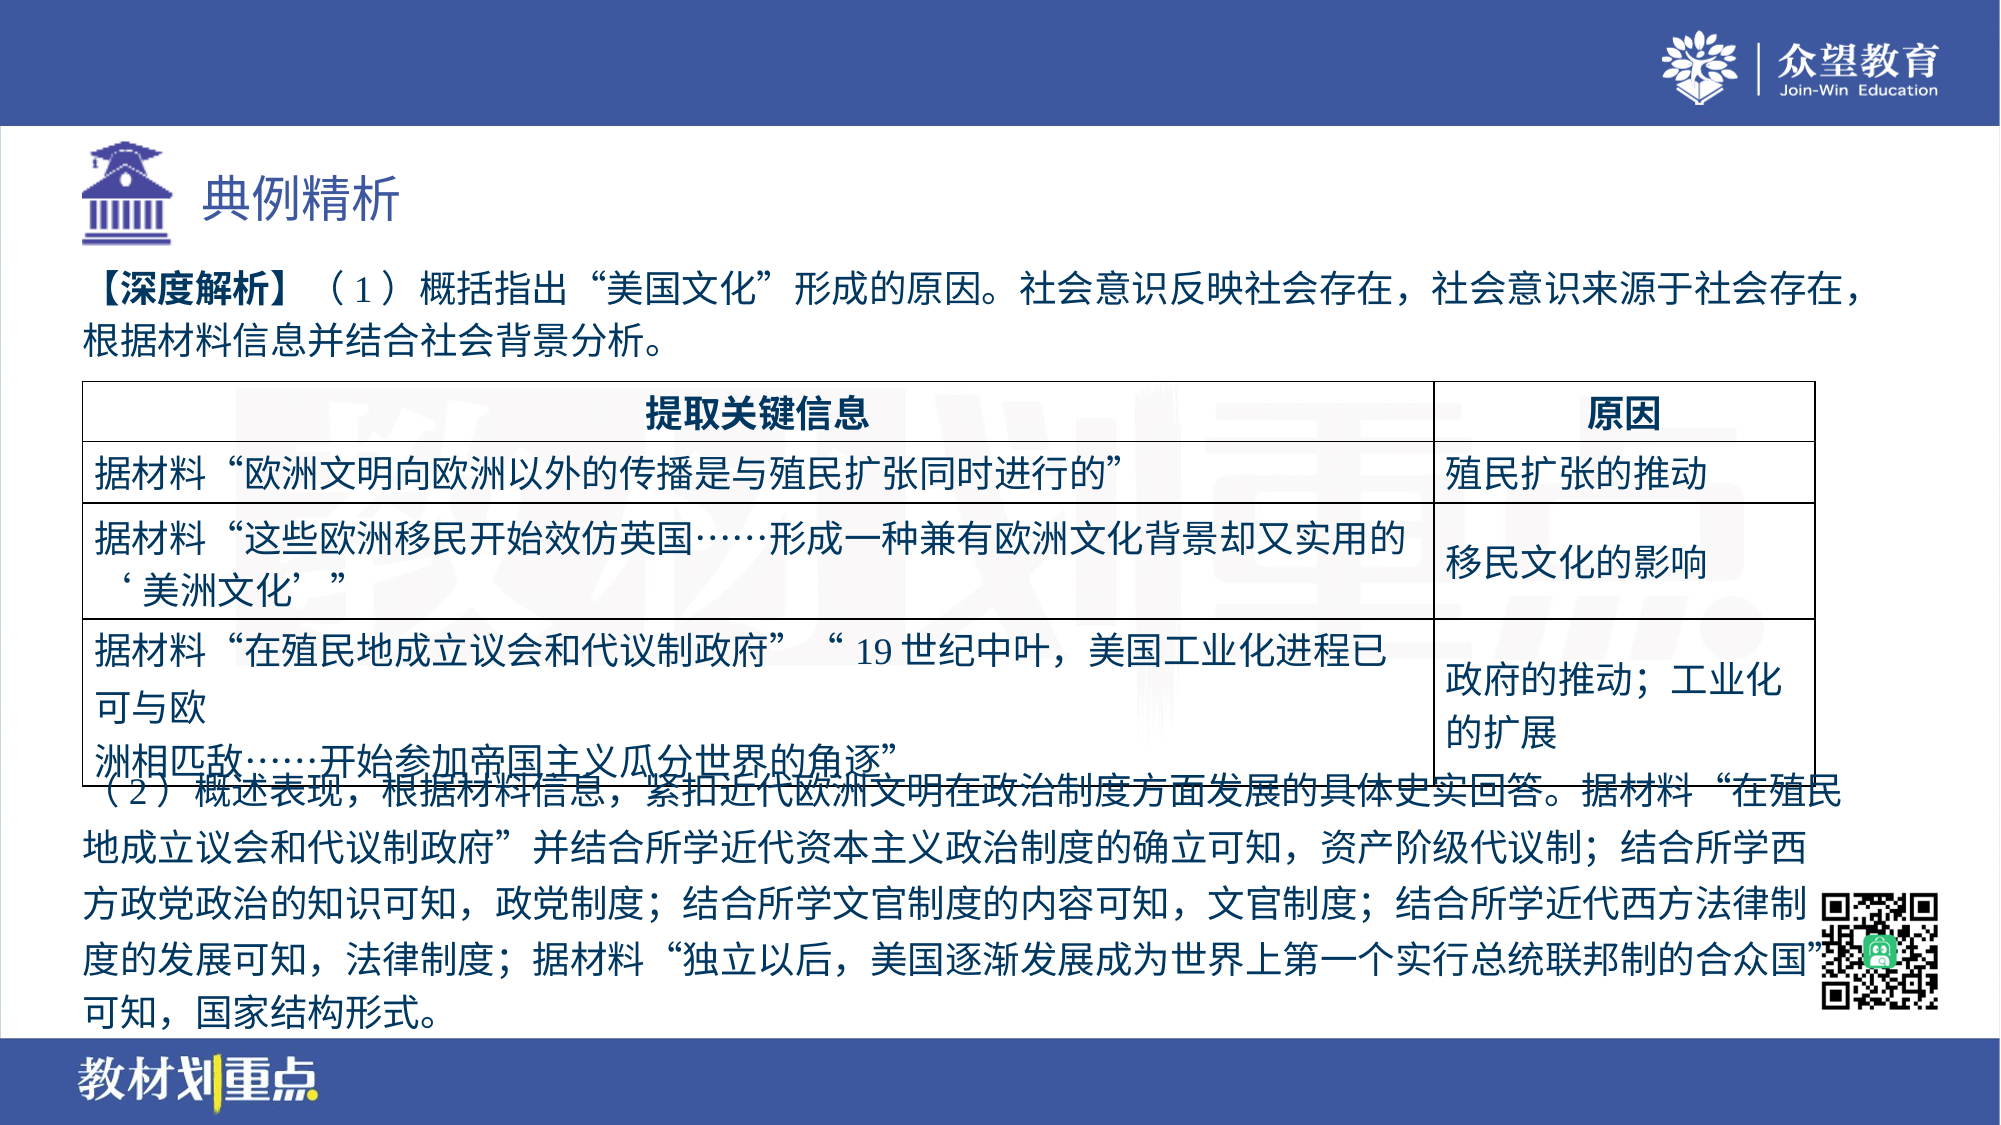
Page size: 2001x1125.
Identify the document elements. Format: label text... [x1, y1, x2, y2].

table_cell 移民文化的影响 [1435, 504, 1814, 618]
table_cell 据材料“在殖民地成立议会和代议制政府”“19世纪中叶，美国工业化进程已可与欧 洲相匹敌……开始参加帝国主义瓜分世界的角逐” [83, 620, 1433, 756]
table_cell 据材料“这些欧洲移民开始效仿英国……形成一种兼有欧洲文化背景却又实用的 ‘美洲文化’” [83, 504, 1433, 618]
table_cell 殖民扩张的推动 [1435, 442, 1814, 502]
table_cell 政府的推动；工业化 的扩展 [1435, 620, 1814, 756]
table_cell 据材料“欧洲文明向欧洲以外的传播是与殖民扩张同时进行的” [83, 442, 1433, 502]
picture [0, 0, 2000, 1125]
table_header 提取关键信息 [83, 382, 1433, 441]
table_header 原因 [1435, 382, 1814, 441]
text_box 【深度解析】（1）概括指出“美国文化”形成的原因。社会意识反映社会存在，社会意识来源于社会存在， 根据材料信息并结合社会背景分析。 [82, 253, 1817, 359]
text_box （2）概述表现，根据材料信息，紧扣近代欧洲文明在政治制度方面发展的具体史实回答。据材料“在殖民 地成立议会和代议制政府”并结合所学近代资本主义政治制度的确立可知，资产阶级代议制；结合所学西 方政党政治的知识可知，政党制度；结合所学文官制度的内容可知，文官制度；结合所学近代西方法律制 度的发展可知，法律制度；据材料“独立以后，美国逐渐发展成为世界上第一个实行总统联邦制的合众国” 可知，国家结构形式。 [82, 756, 1817, 1030]
